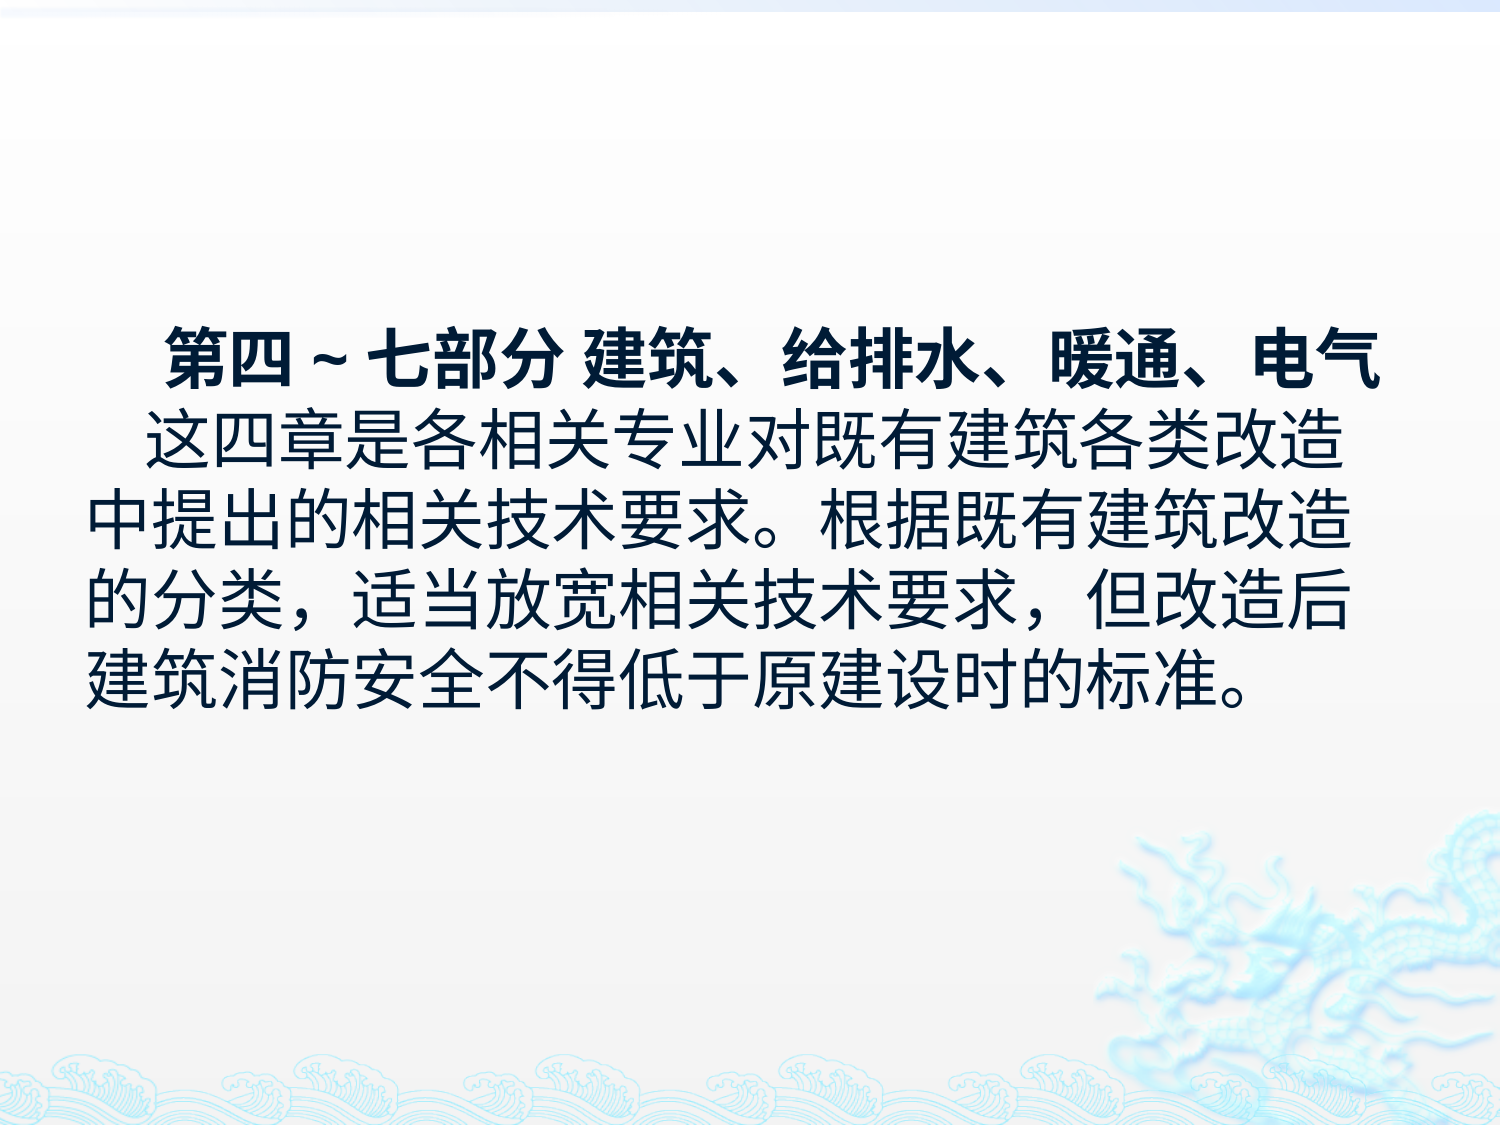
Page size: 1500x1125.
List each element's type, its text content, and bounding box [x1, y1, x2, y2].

title 第四~七部分 建筑、给排水、暖通、电气 这四章是各相关专业对既有建筑各类改造中提出的相关技术要求。根据既有建筑改造的分类，适当放宽相关技术要求，但改造后建筑消防安全不得低于原建设时的标准。 [70, 164, 1421, 951]
